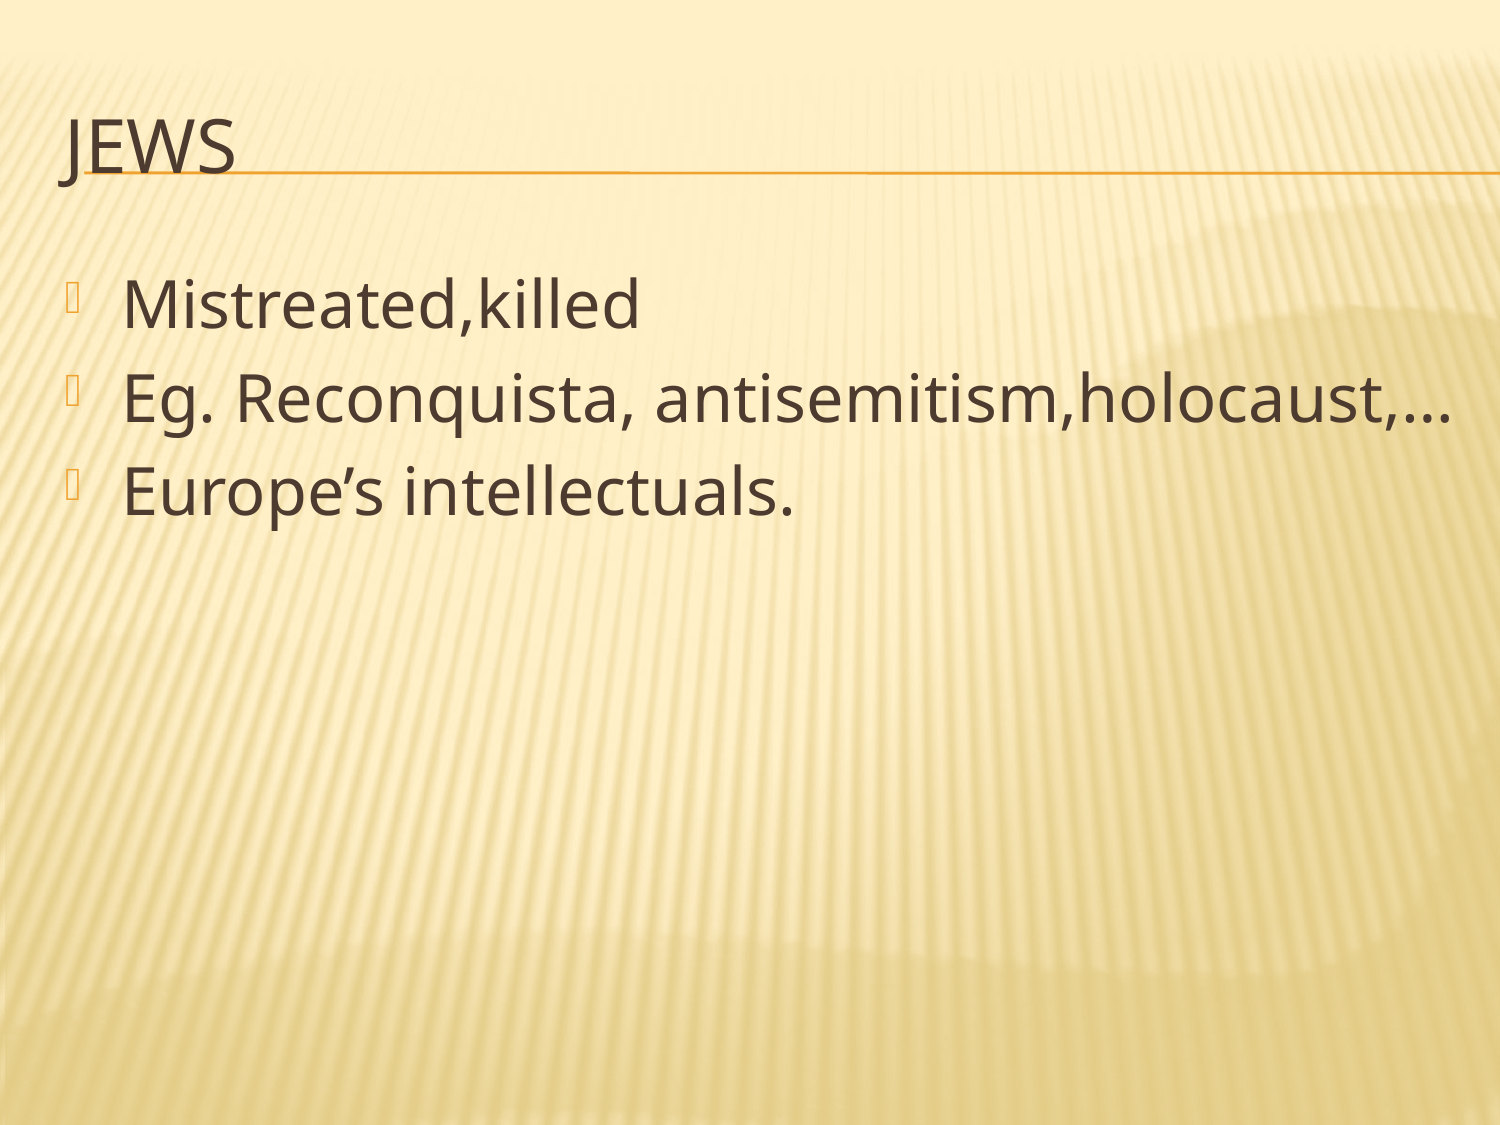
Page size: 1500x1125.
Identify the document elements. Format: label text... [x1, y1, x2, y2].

list Mistreated,killed Eg. Reconquista, antisemitism,holocaust,… Europe’s intellectuals. [50, 254, 1475, 998]
title Jews [50, 75, 1475, 213]
